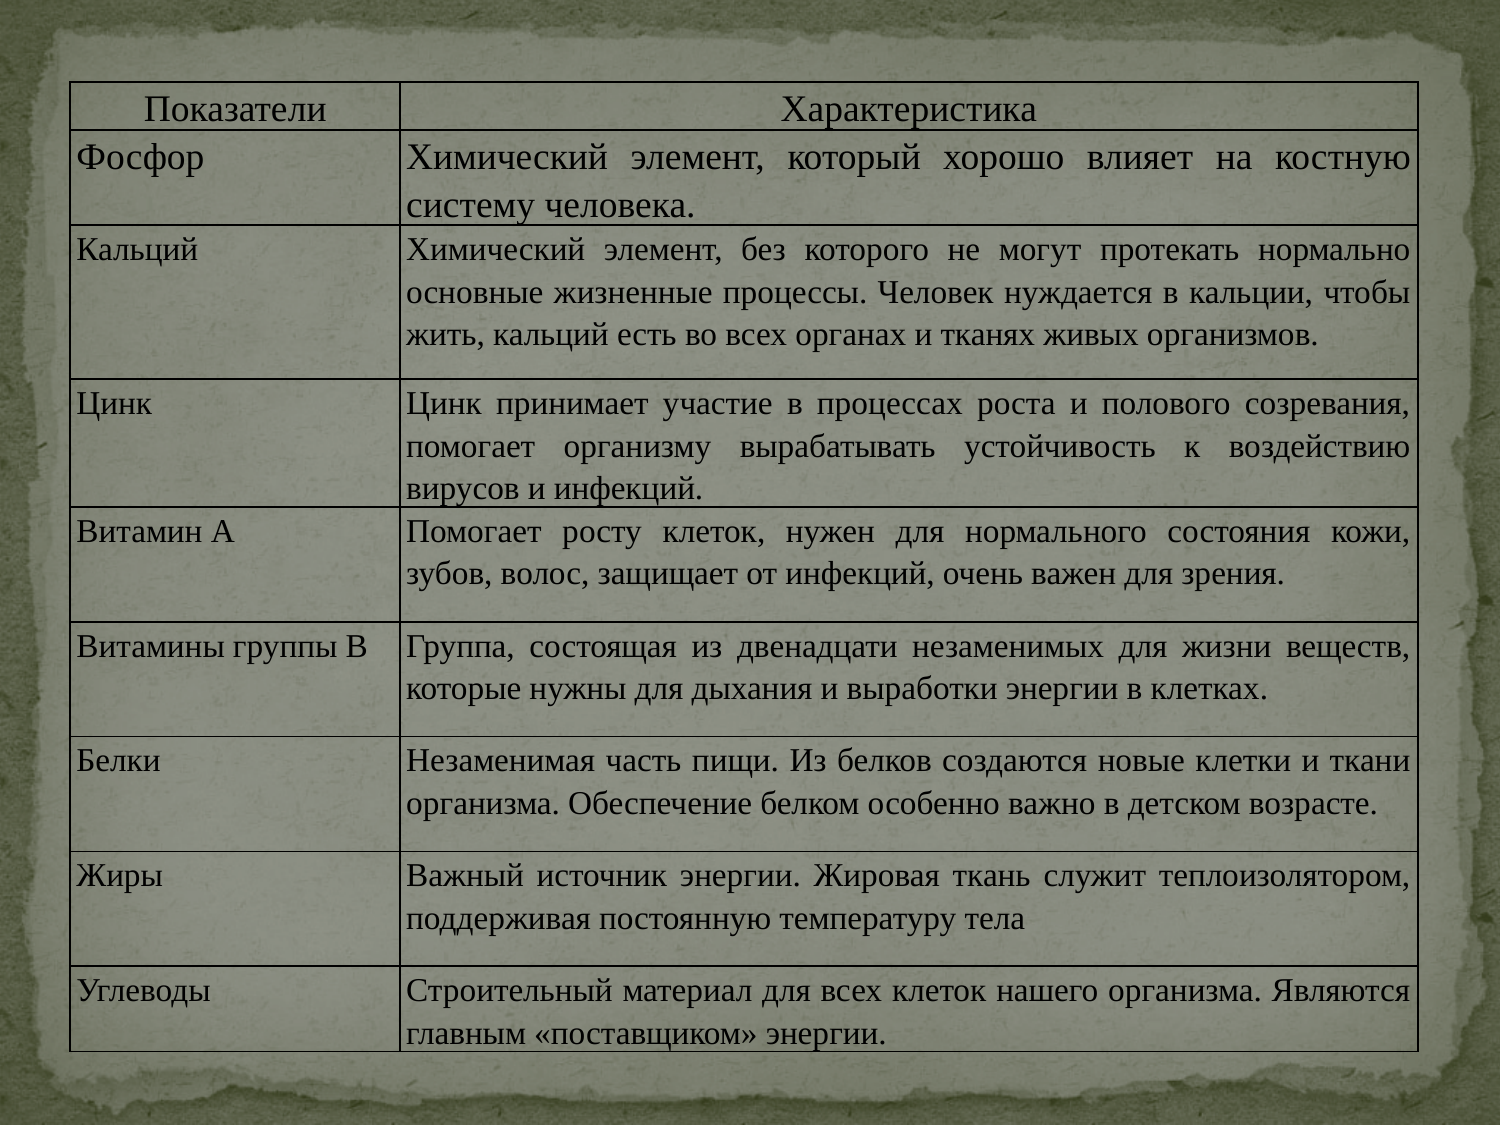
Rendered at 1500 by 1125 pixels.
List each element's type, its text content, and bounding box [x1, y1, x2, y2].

table_cell Фосфор [71, 131, 399, 224]
table_cell Химический элемент, без которого не могут протекать нормально основные жизненные процессы. Человек нуждается в кальции, чтобы жить, кальций есть во всех органах и тканях живых организмов. [401, 226, 1417, 378]
table_cell Строительный материал для всех клеток нашего организма. Являются главным «поставщиком» энергии. [401, 967, 1417, 1051]
table_cell Незаменимая часть пищи. Из белков создаются новые клетки и ткани организма. Обеспечение белком особенно важно в детском возрасте. [401, 737, 1417, 851]
table_header Характеристика [401, 83, 1417, 129]
table_cell Жиры [71, 852, 399, 965]
table_cell Белки [71, 737, 399, 851]
table_cell Витамины группы В [71, 623, 399, 736]
table_cell Цинк [71, 380, 399, 506]
table_cell Кальций [71, 226, 399, 378]
table_cell Важный источник энергии. Жировая ткань служит теплоизолятором, поддерживая постоянную температуру тела [401, 852, 1417, 965]
table_cell Помогает росту клеток, нужен для нормального состояния кожи, зубов, волос, защищает от инфекций, очень важен для зрения. [401, 508, 1417, 621]
table_header Показатели [71, 83, 399, 129]
table_cell Группа, состоящая из двенадцати незаменимых для жизни веществ, которые нужны для дыхания и выработки энергии в клетках. [401, 623, 1417, 736]
table_cell Витамин А [71, 508, 399, 621]
table_cell Химический элемент, который хорошо влияет на костную систему человека. [401, 131, 1417, 224]
table_cell Углеводы [71, 967, 399, 1051]
table_cell Цинк принимает участие в процессах роста и полового созревания, помогает организму вырабатывать устойчивость к воздействию вирусов и инфекций. [401, 380, 1417, 506]
